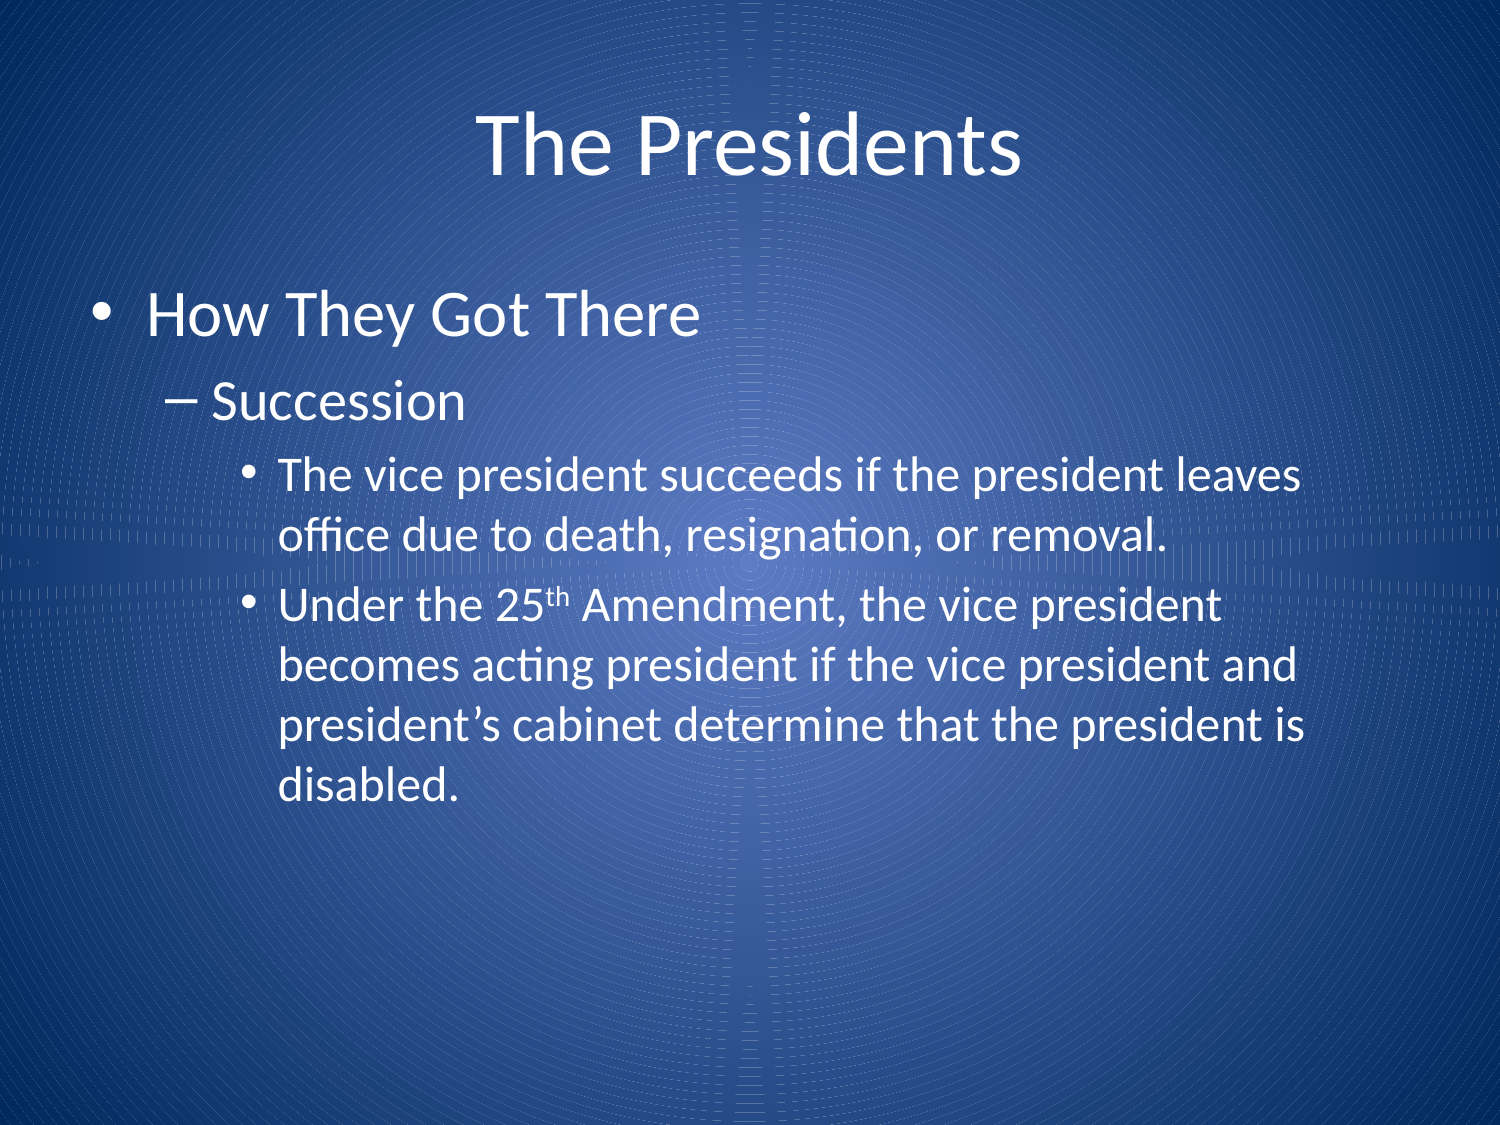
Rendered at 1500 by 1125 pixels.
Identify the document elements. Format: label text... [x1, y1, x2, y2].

title The Presidents [75, 45, 1425, 233]
list How They Got There Succession The vice president succeeds if the president leaves office due to death, resignation, or removal. Under the 25th Amendment, the vice president becomes acting president if the vice president and president’s cabinet determine that the president is disabled. [75, 262, 1425, 1005]
